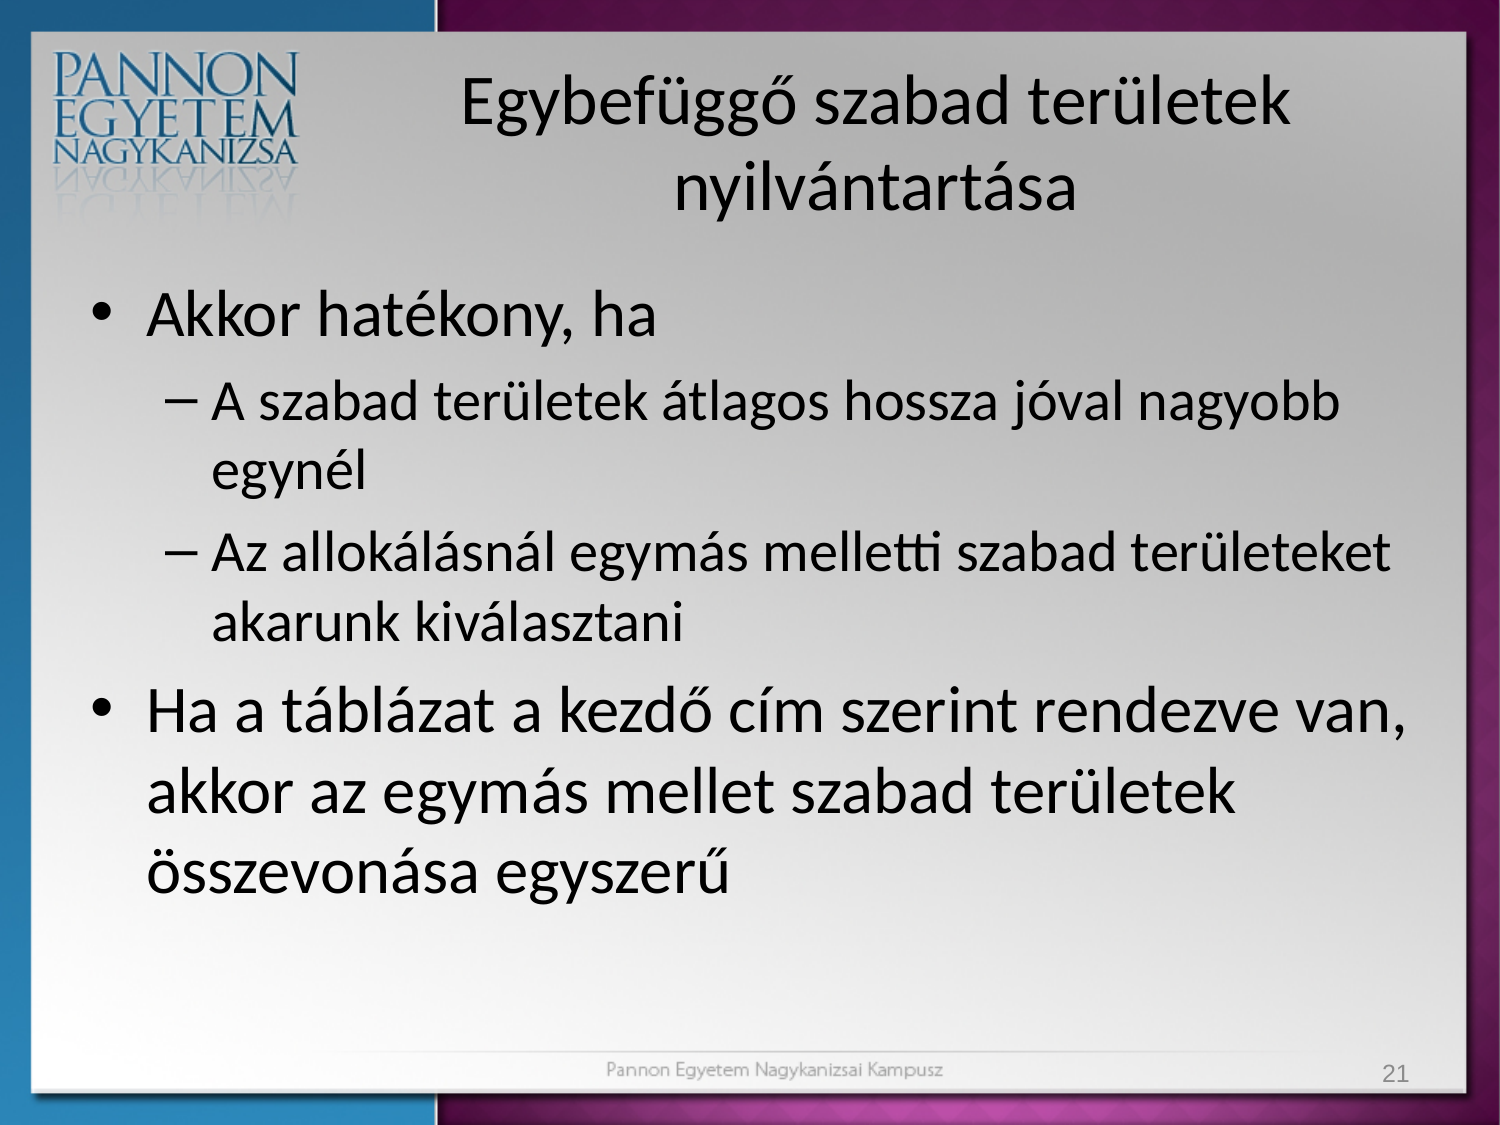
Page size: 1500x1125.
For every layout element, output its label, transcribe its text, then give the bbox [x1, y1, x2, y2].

title Egybefüggő szabad területek nyilvántartása [328, 45, 1425, 233]
slide_number 21 [1074, 1042, 1425, 1103]
list Akkor hatékony, ha A szabad területek átlagos hossza jóval nagyobb egynél Az allokálásnál egymás melletti szabad területeket akarunk kiválasztani Ha a táblázat a kezdő cím szerint rendezve van, akkor az egymás mellet szabad területek összevonása egyszerű [75, 262, 1425, 1038]
picture [0, 0, 1500, 1125]
